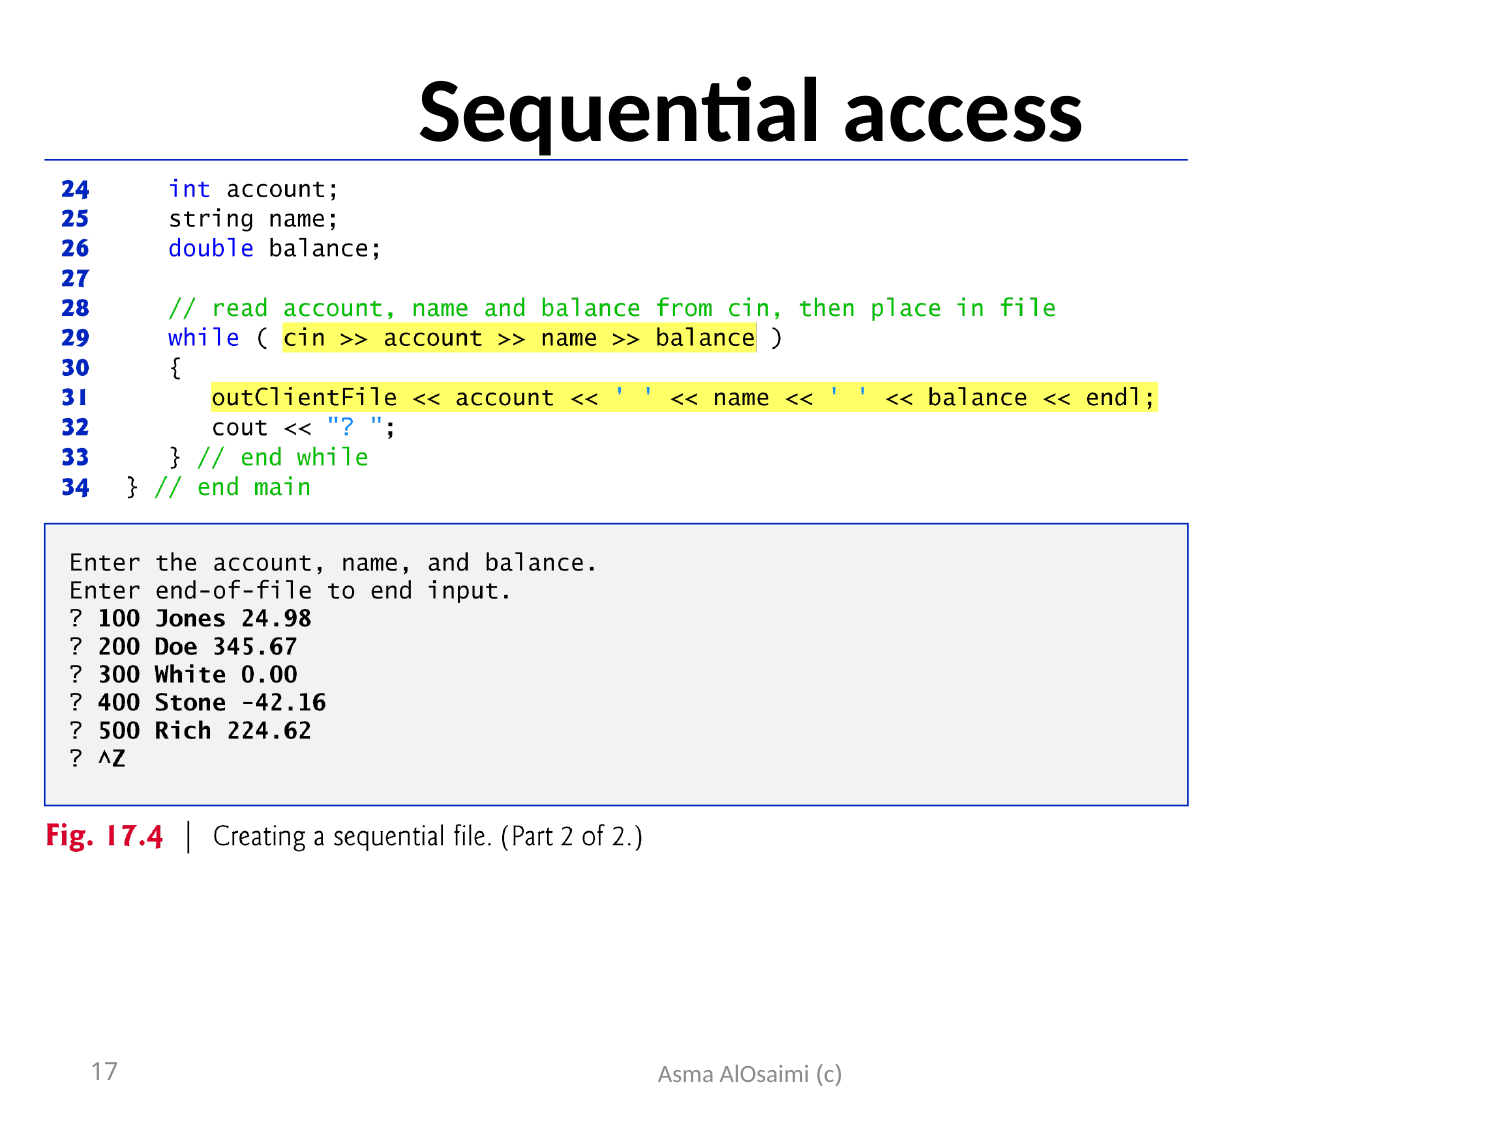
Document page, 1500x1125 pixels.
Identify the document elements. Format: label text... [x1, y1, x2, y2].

footer (c) Asma AlOsaimi [512, 1042, 988, 1103]
picture [0, 106, 1500, 1018]
text_box Sequential access [76, 42, 1427, 105]
slide_number 17 [75, 1042, 425, 1103]
